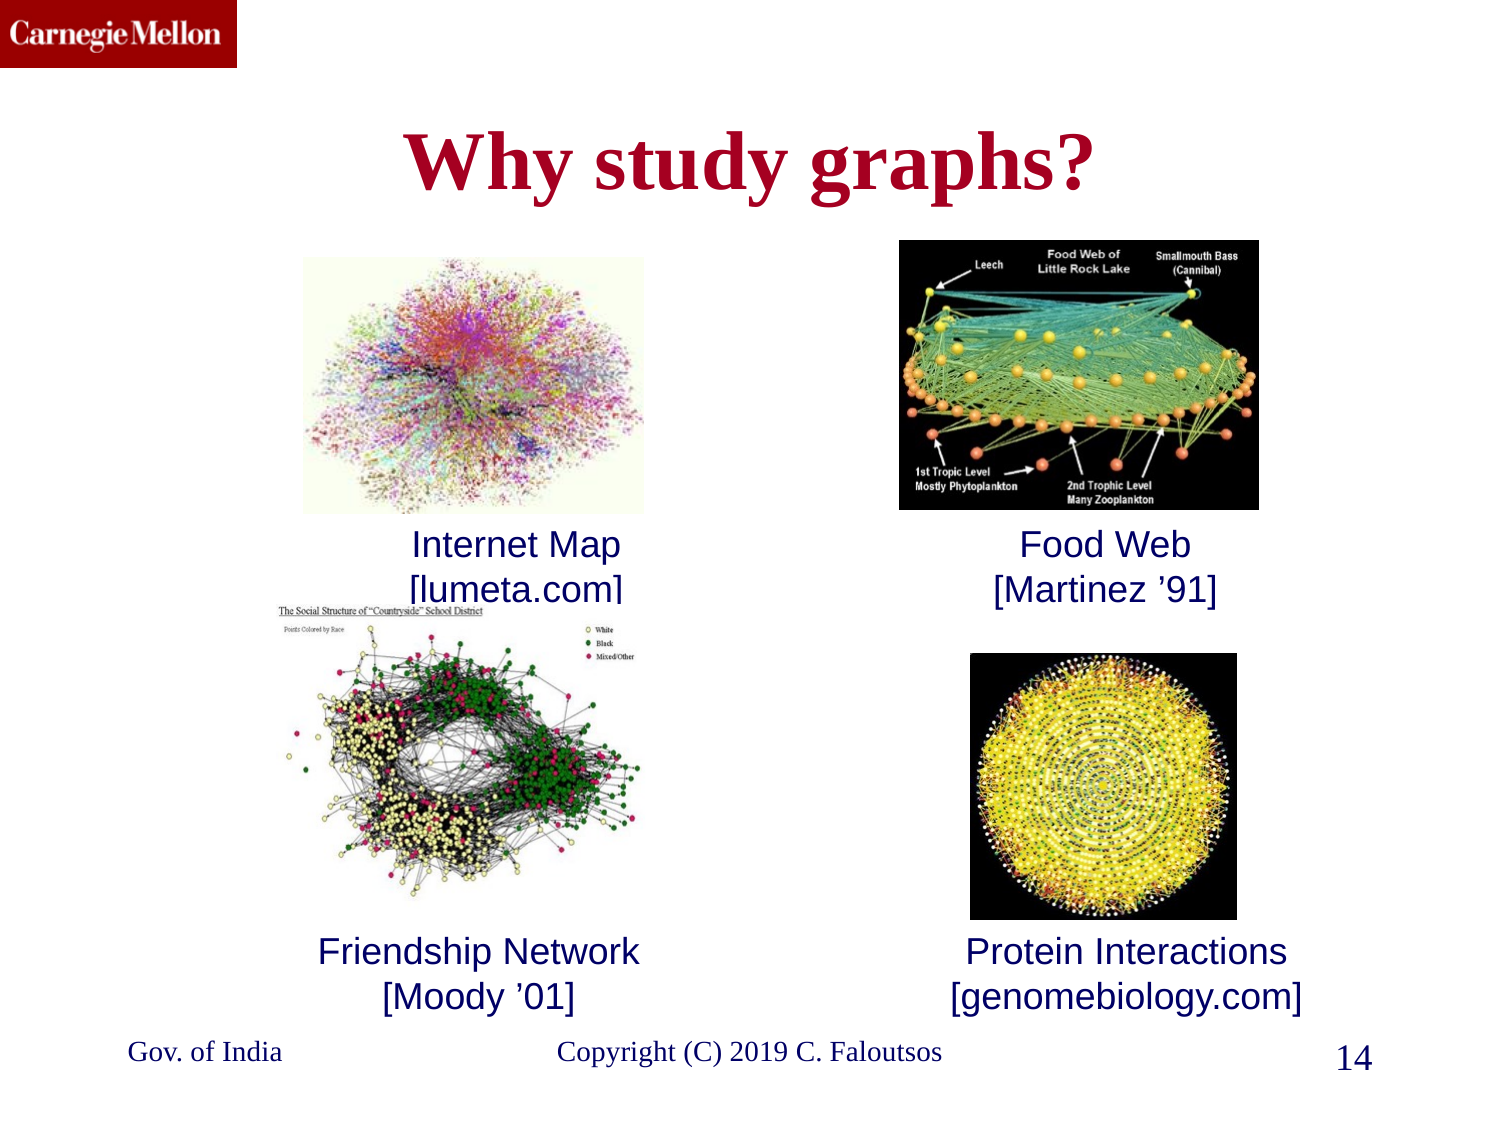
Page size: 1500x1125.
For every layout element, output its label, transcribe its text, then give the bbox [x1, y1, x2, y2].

text_box Protein Interactions [genomebiology.com] [920, 919, 1333, 1025]
picture [898, 240, 1259, 510]
text_box Friendship Network [Moody ’01] [297, 919, 661, 1025]
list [302, 257, 645, 514]
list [276, 604, 651, 921]
text_box Internet Map [lumeta.com] [347, 512, 686, 618]
picture [0, 0, 237, 68]
picture [970, 652, 1237, 920]
slide_number 14 [1074, 1024, 1388, 1101]
slide_number Gov. of India [112, 1024, 426, 1101]
title Why study graphs? [112, 99, 1388, 213]
text_box Food Web [Martinez ’91] [936, 512, 1275, 618]
footer Copyright (C) 2019 C. Faloutsos [512, 1024, 988, 1101]
